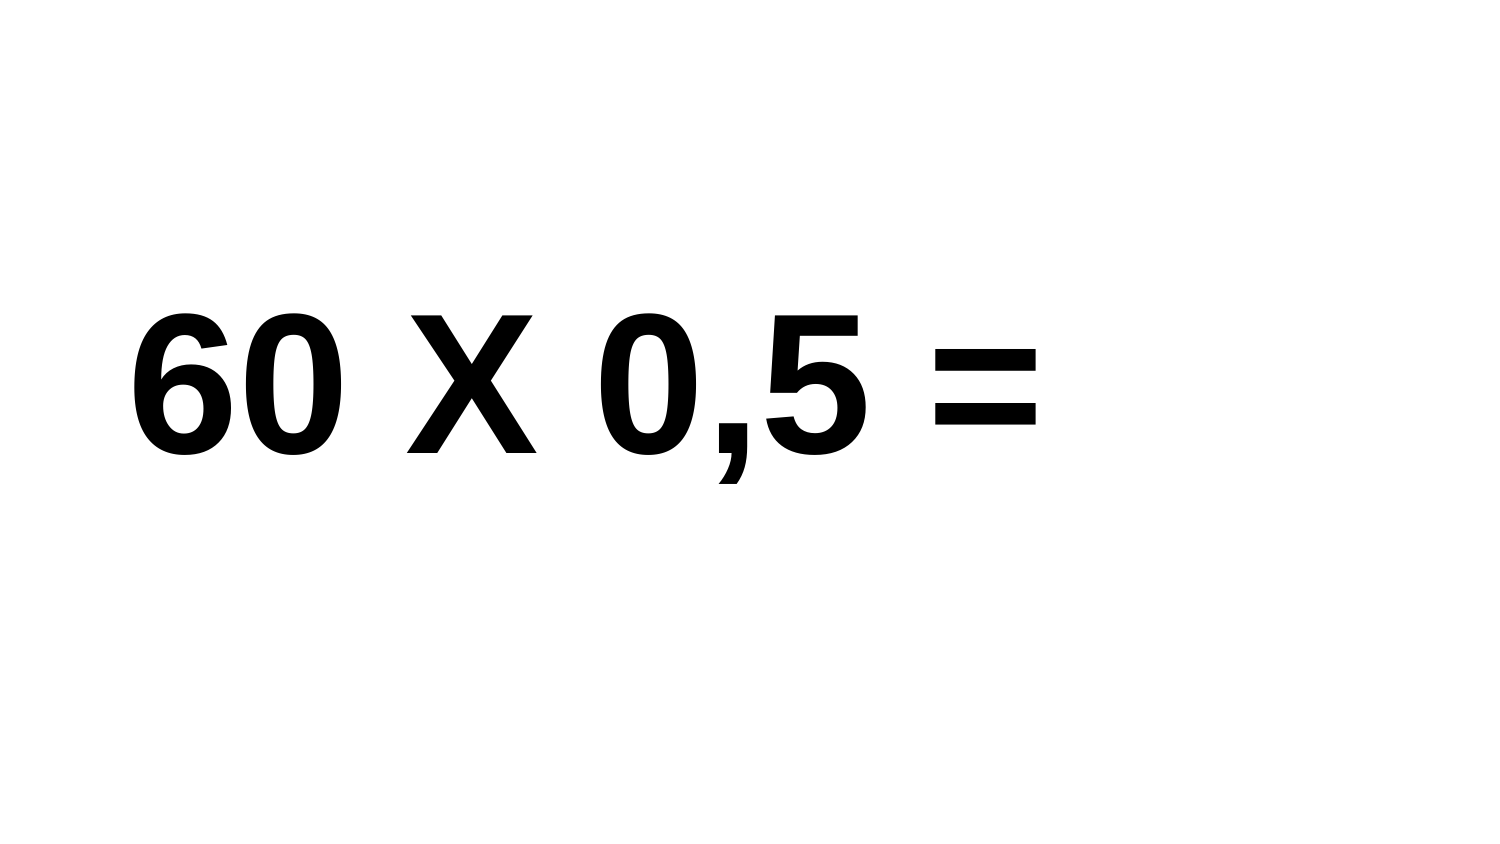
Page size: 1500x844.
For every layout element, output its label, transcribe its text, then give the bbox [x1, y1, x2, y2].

text_box 60 X 0,5 = [112, 318, 1388, 509]
